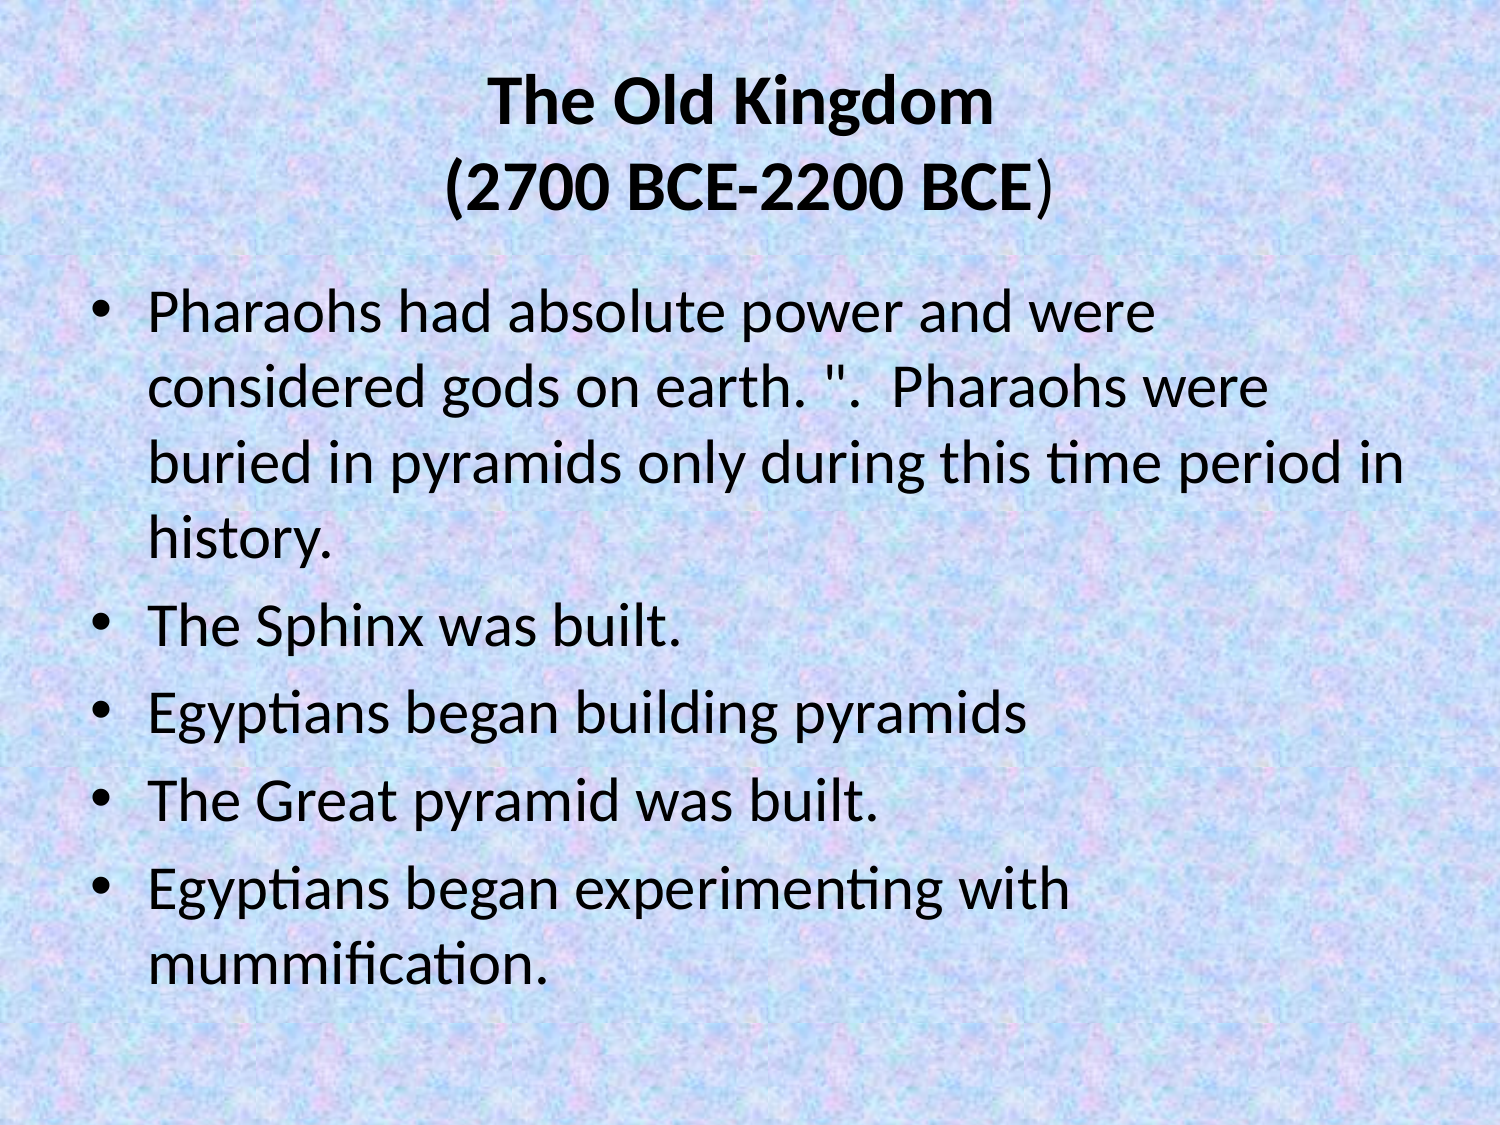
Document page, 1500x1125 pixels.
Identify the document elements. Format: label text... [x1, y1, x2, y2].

list Pharaohs had absolute power and were considered gods on earth. ". Pharaohs were buried in pyramids only during this time period in history. The Sphinx was built. Egyptians began building pyramids The Great pyramid was built. Egyptians began experimenting with mummification. [75, 262, 1425, 1005]
title The Old Kingdom (2700 BCE-2200 BCE) [75, 45, 1425, 233]
picture [0, 0, 1500, 1125]
